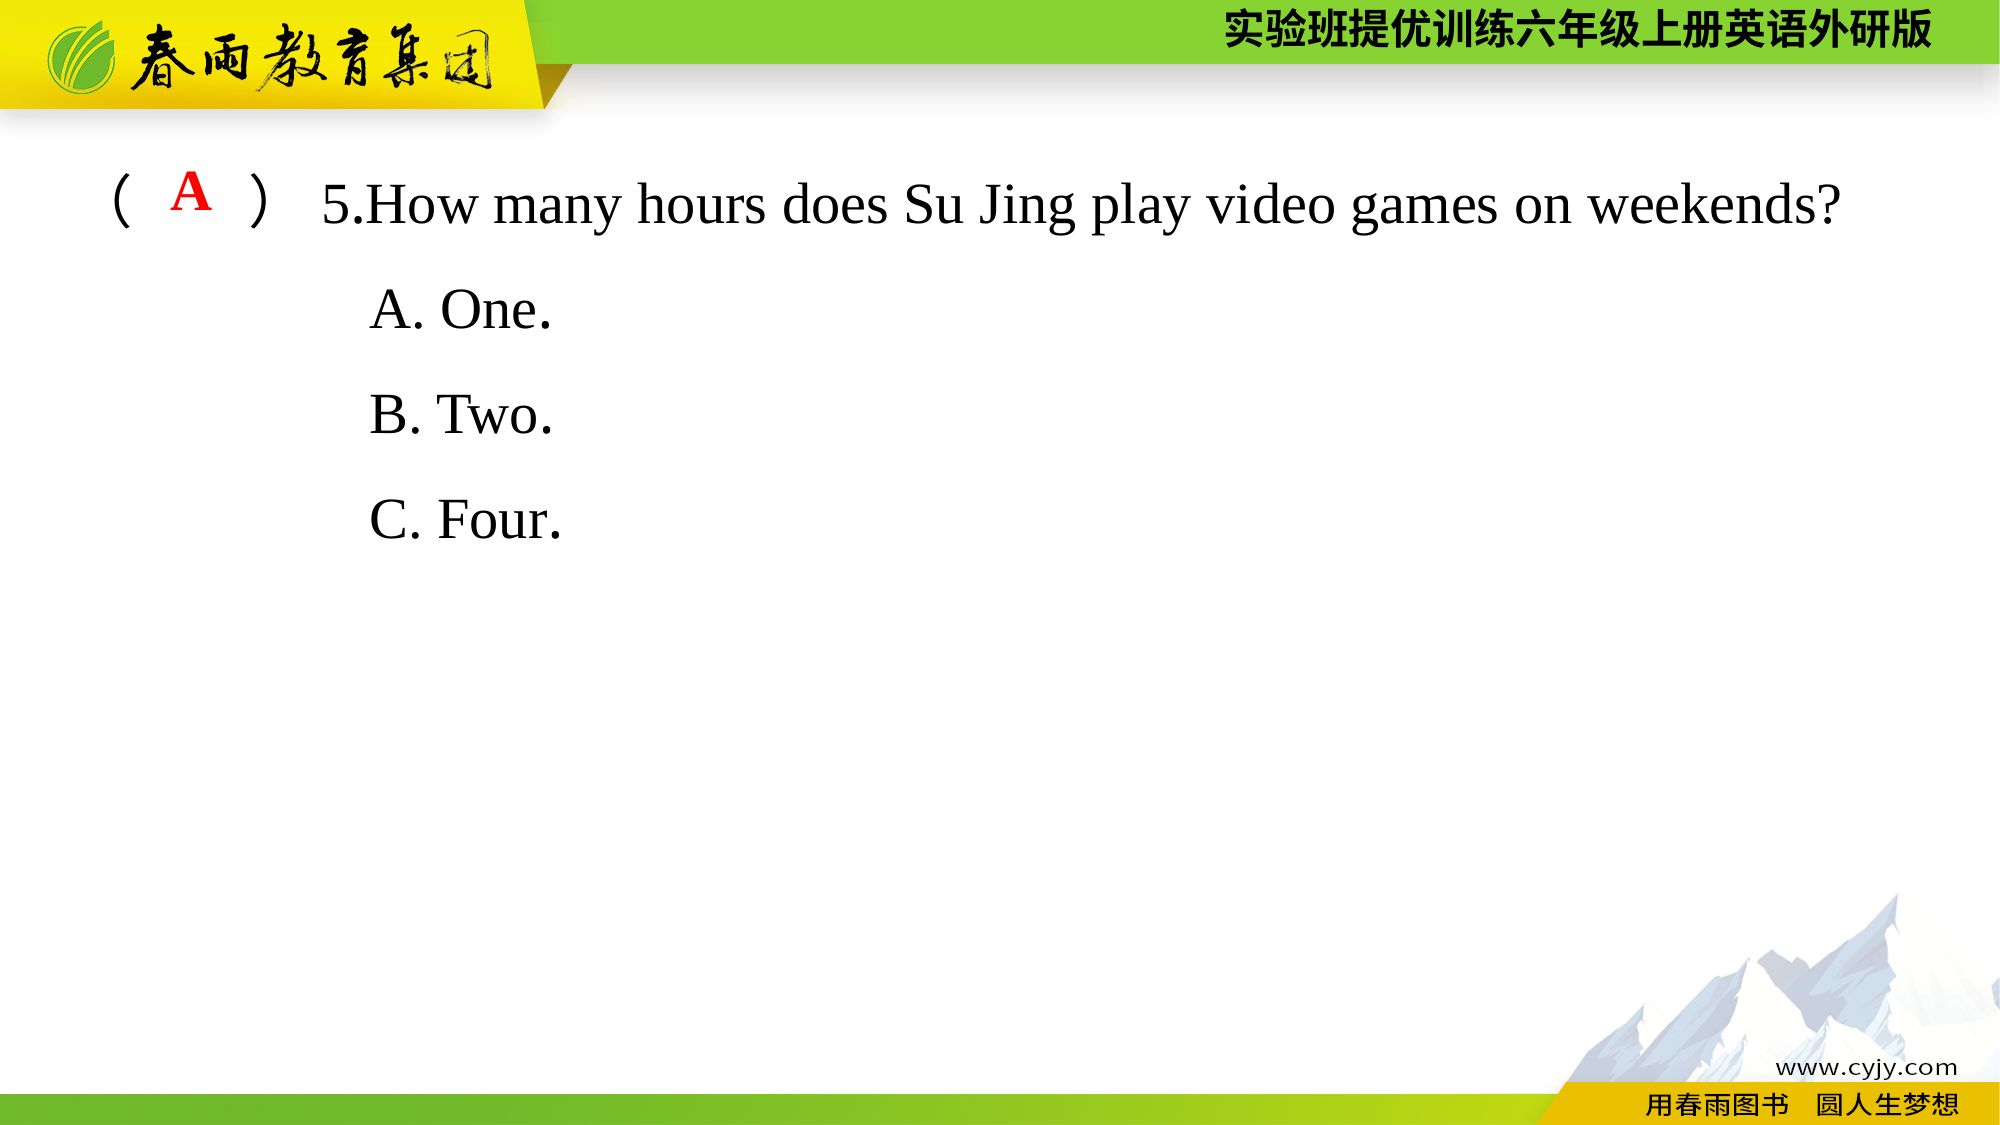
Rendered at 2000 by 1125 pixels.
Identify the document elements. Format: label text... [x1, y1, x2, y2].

picture [0, 0, 2000, 1125]
list （ ）5.How many hours does Su Jing play video games on weekends? A. One. B. Two. C. Four. [59, 122, 1944, 549]
text_box A [155, 144, 228, 230]
